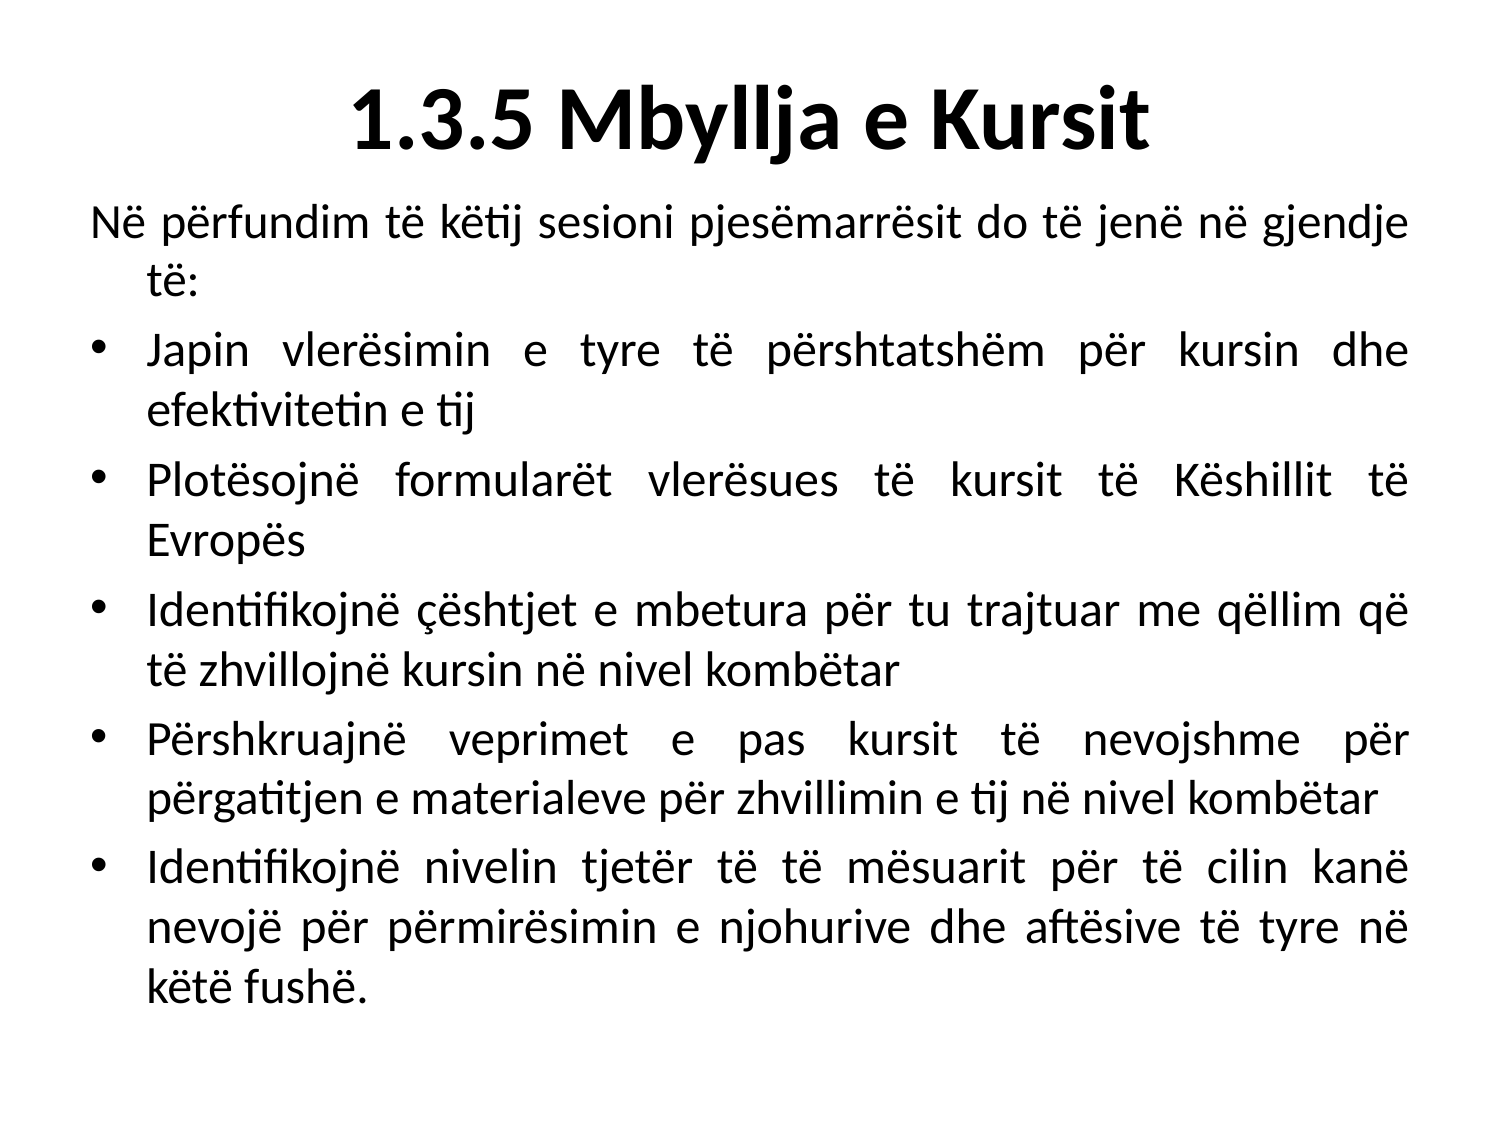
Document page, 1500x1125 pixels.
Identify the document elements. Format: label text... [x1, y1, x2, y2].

title 1.3.5 Mbyllja e Kursit [75, 45, 1425, 181]
list Në përfundim të këtij sesioni pjesëmarrësit do të jenë në gjendje të: Japin vlerësimin e tyre të përshtatshëm për kursin dhe efektivitetin e tij Plotësojnë formularët vlerësues të kursit të Këshillit të Evropës Identifikojnë çështjet e mbetura për tu trajtuar me qëllim që të zhvillojnë kursin në nivel kombëtar Përshkruajnë veprimet e pas kursit të nevojshme për përgatitjen e materialeve për zhvillimin e tij në nivel kombëtar Identifikojnë nivelin tjetër të të mësuarit për të cilin kanë nevojë për përmirësimin e njohurive dhe aftësive të tyre në këtë fushë. [75, 181, 1425, 1125]
